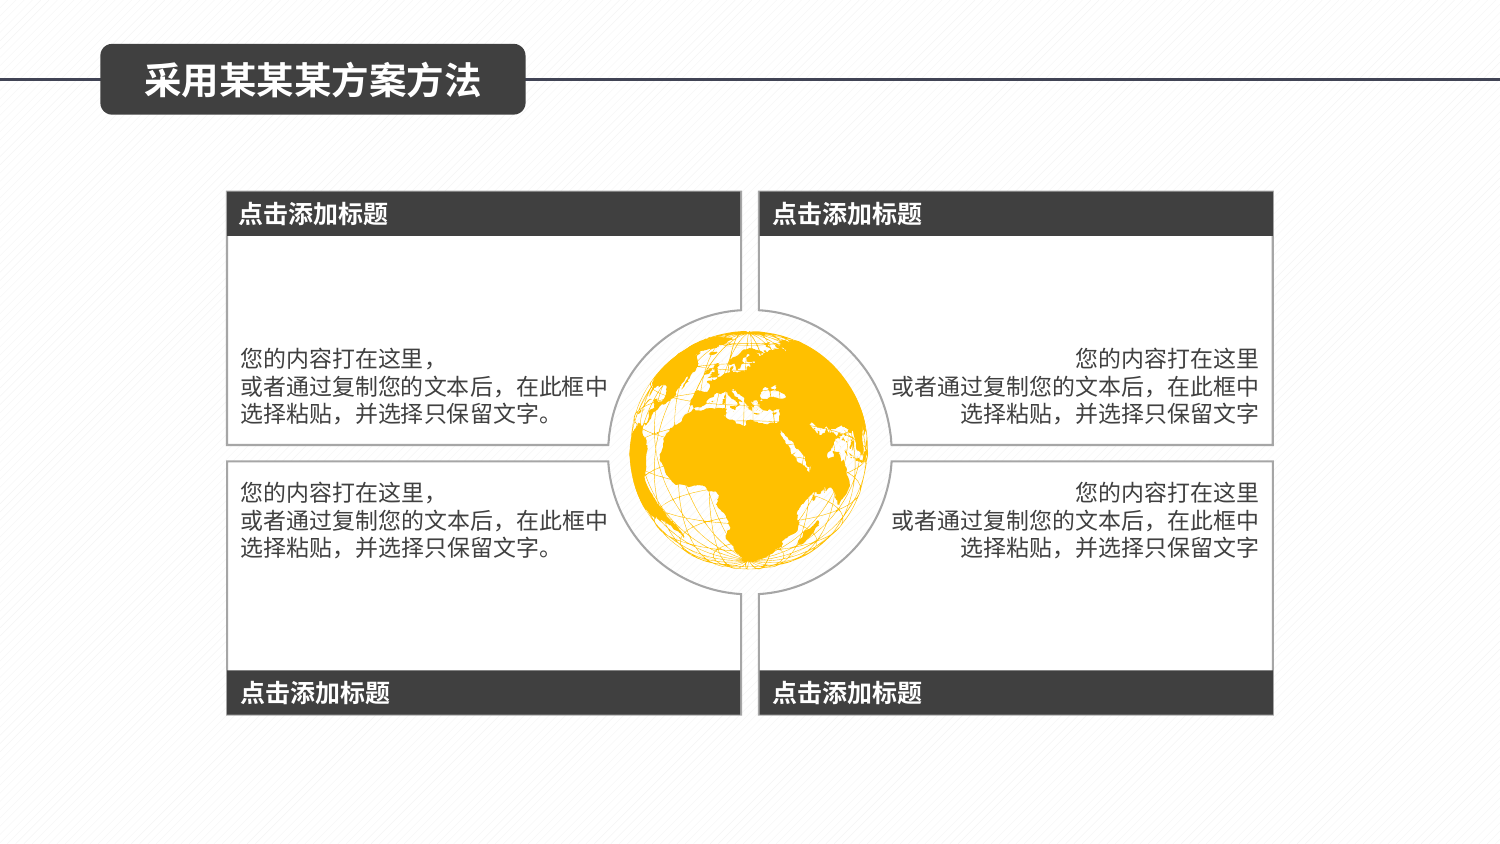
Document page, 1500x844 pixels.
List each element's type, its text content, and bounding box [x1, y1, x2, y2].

text_box 您的内容打在这里 或者通过复制您的文本后，在此框中 选择粘贴，并选择只保留文字 [758, 461, 1273, 715]
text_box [629, 330, 869, 570]
text_box 您的内容打在这里， 或者通过复制您的文本后，在此框中 选择粘贴，并选择只保留文字。 [227, 461, 742, 715]
text_box 点击添加标题 [759, 191, 1273, 236]
text_box 采用某某某方案方法 [98, 87, 528, 117]
text_box 点击添加标题 [227, 670, 741, 715]
text_box 采用某某某方案方法 [98, 41, 528, 78]
text_box 点击添加标题 [227, 191, 741, 236]
text_box 您的内容打在这里， 或者通过复制您的文本后，在此框中 选择粘贴，并选择只保留文字。 [227, 191, 742, 445]
text_box 点击添加标题 [759, 670, 1273, 715]
text_box 您的内容打在这里 或者通过复制您的文本后，在此框中 选择粘贴，并选择只保留文字 [758, 191, 1273, 445]
